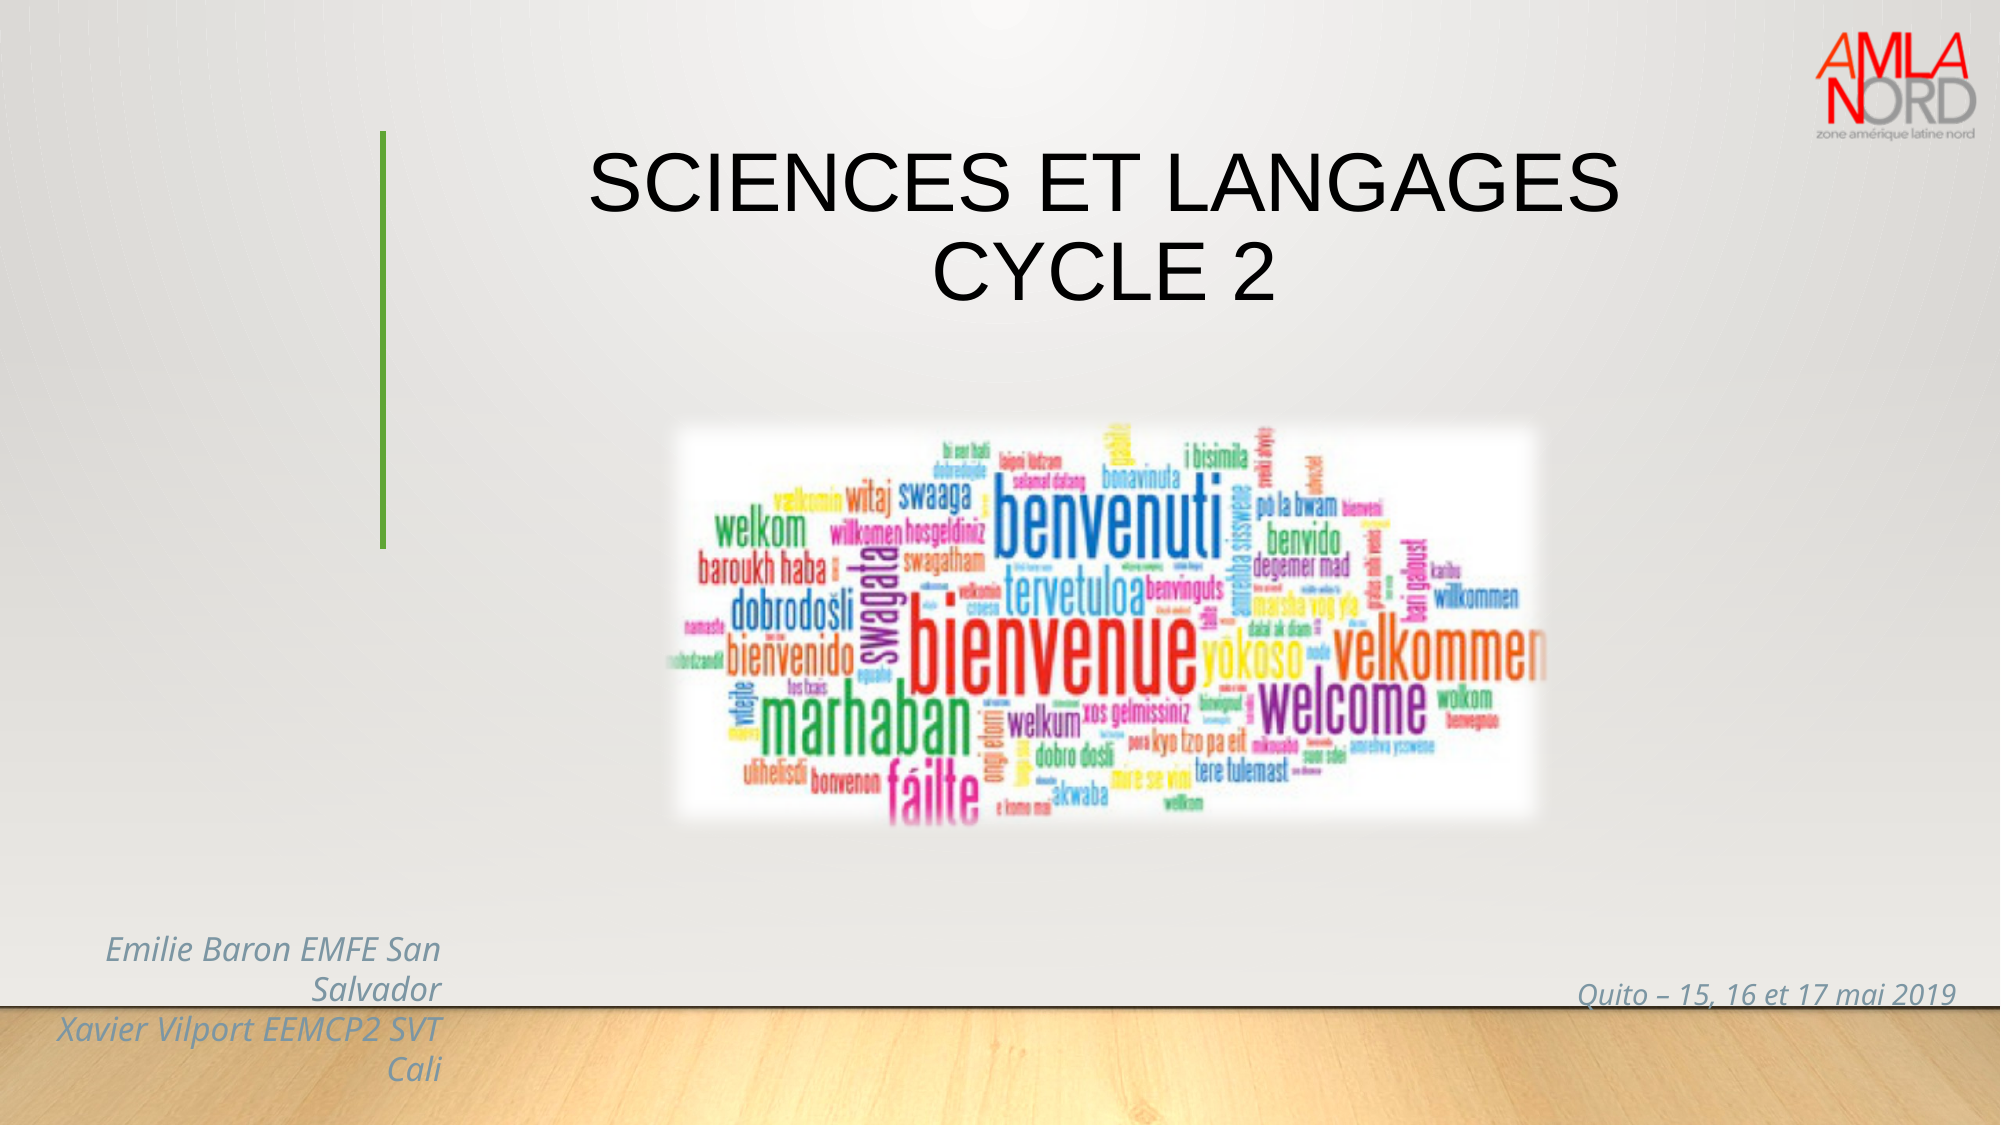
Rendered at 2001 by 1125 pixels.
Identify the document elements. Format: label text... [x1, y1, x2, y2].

picture [1813, 0, 1979, 167]
picture [656, 407, 1554, 838]
text_box Quito – 15, 16 et 17 mai 2019 [1562, 962, 1972, 1019]
text_box Emilie Baron EMFE San Salvador Xavier Vilport EEMCP2 SVT Cali [0, 920, 457, 1096]
title SCIENCES ET LANGAGES CYCLE 2 [396, 131, 1814, 358]
picture [0, 1006, 2000, 1125]
